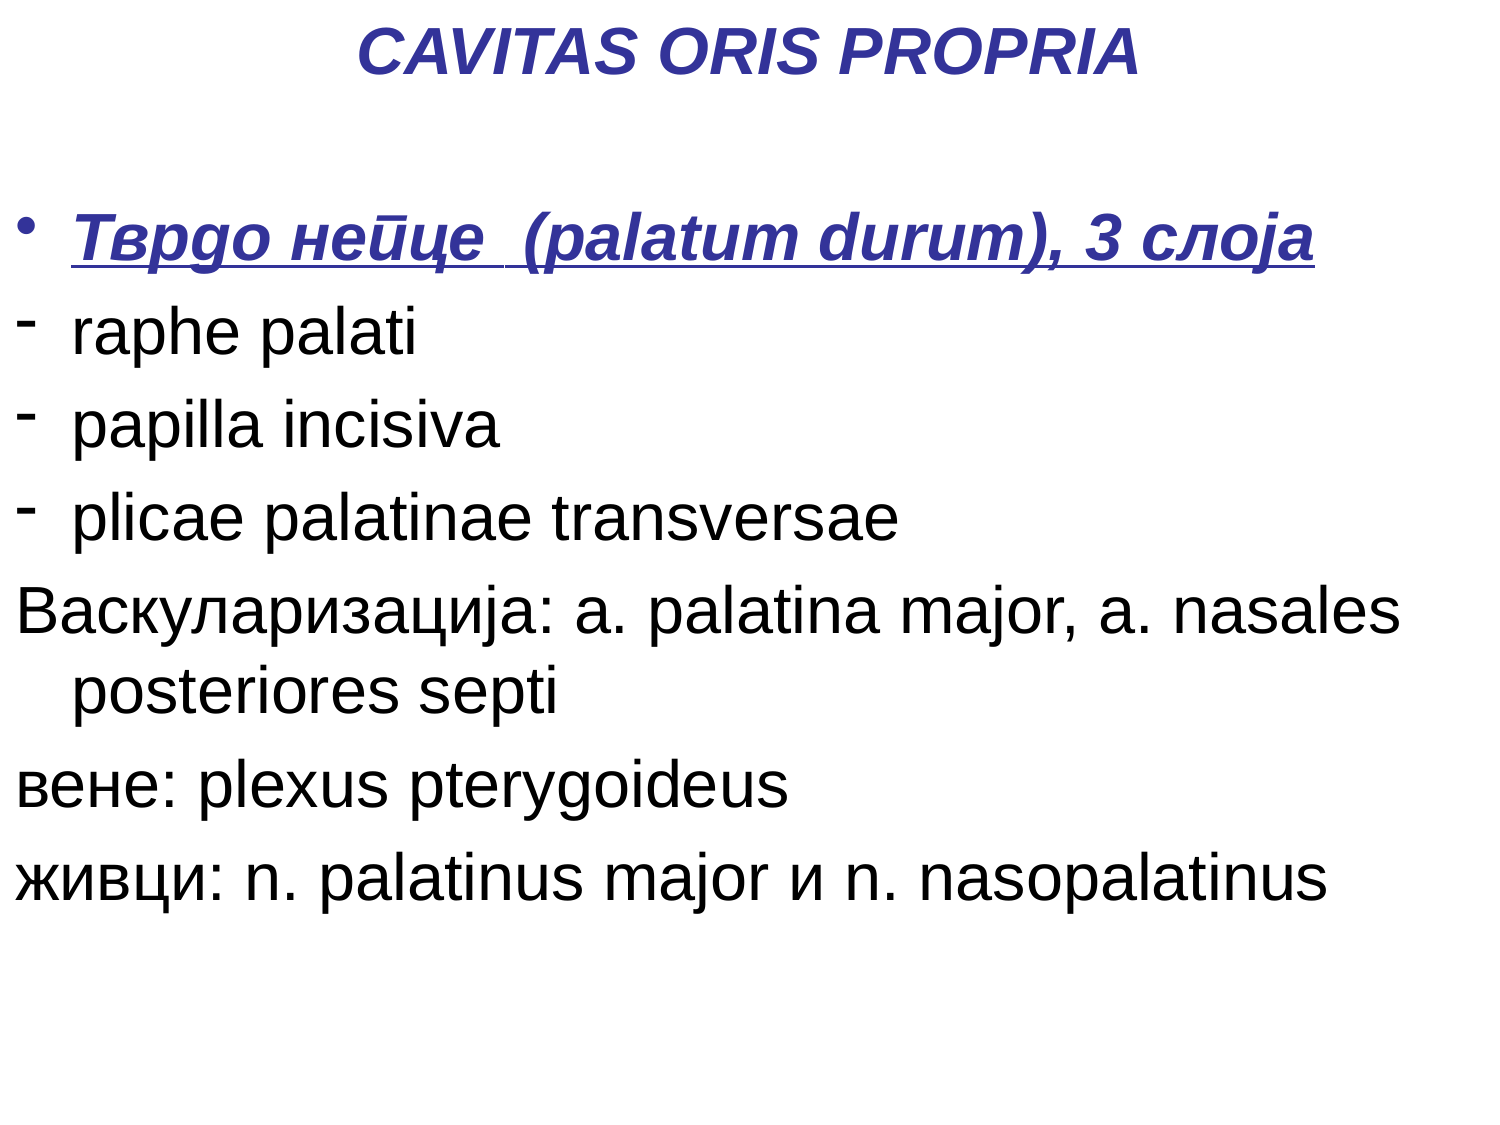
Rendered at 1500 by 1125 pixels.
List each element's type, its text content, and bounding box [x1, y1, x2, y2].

list CAVITAS ORIS PROPRIA Тврдо непце (palatum durum), 3 слоја raphe palati papilla incisiva plicae palatinae transversae Васкуларизација: a. palatina major, a. nasales posteriores septi вене: plexus pterygoideus живци: n. palatinus major и n. nasopalatinus [0, 0, 1500, 1125]
